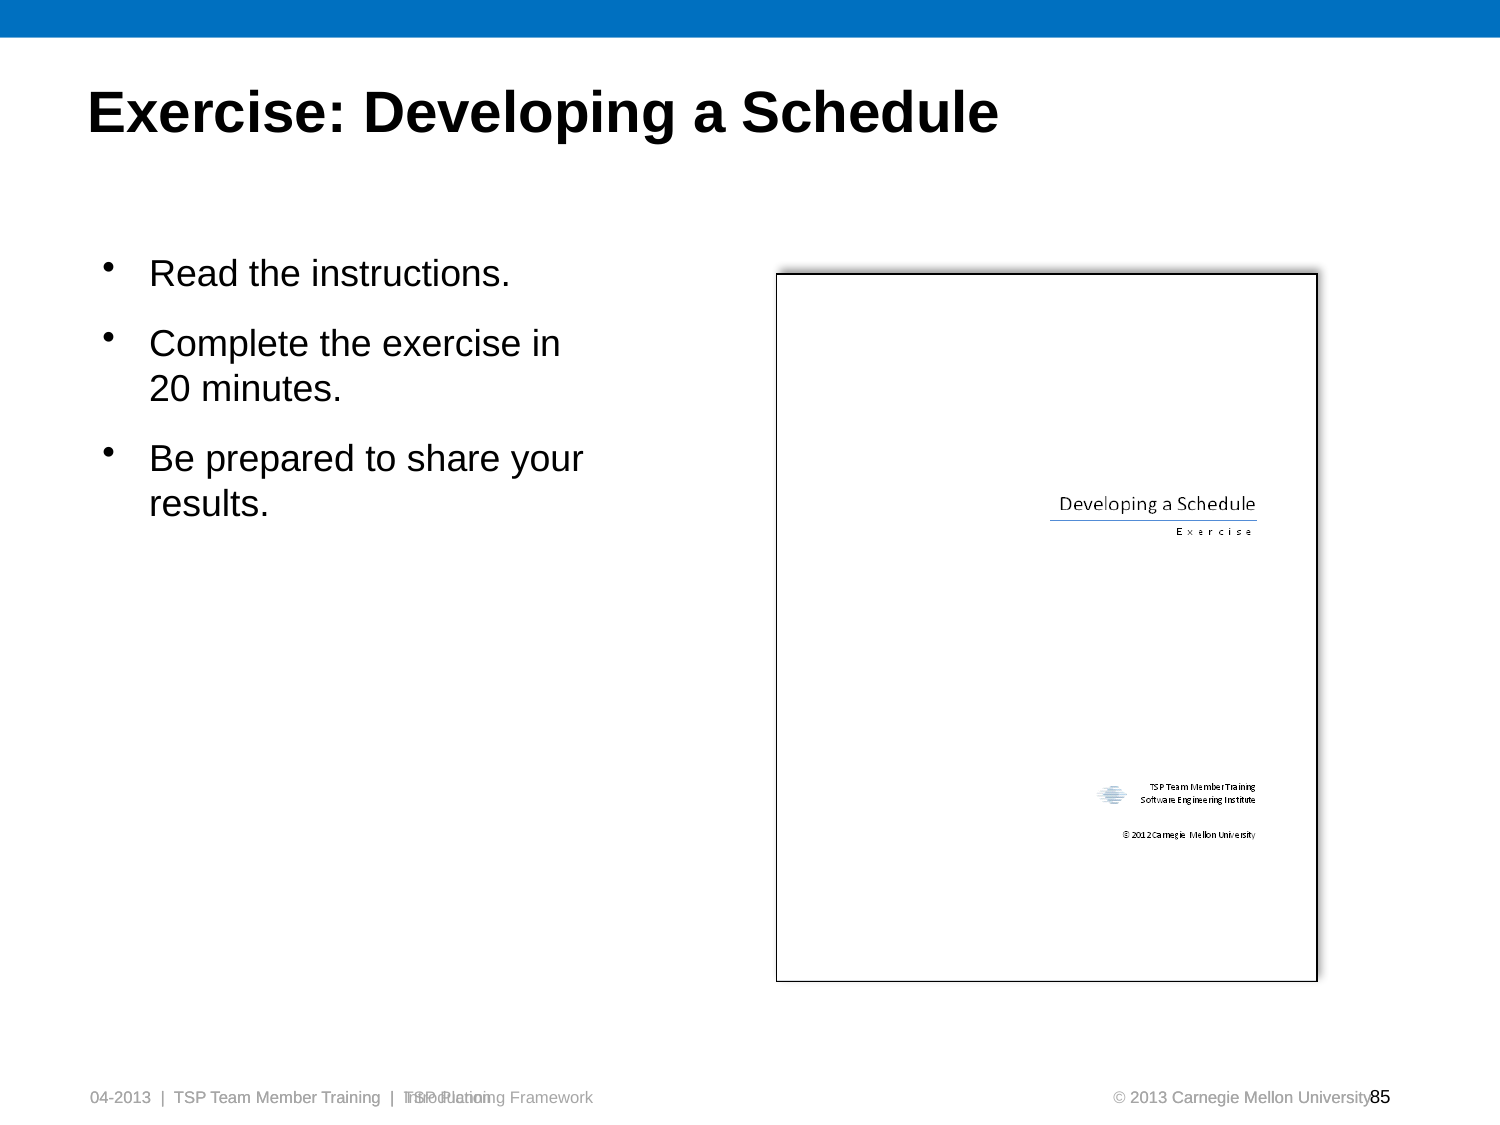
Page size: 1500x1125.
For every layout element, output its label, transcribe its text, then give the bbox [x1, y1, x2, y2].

title Exercise: Developing a Schedule [87, 87, 1439, 226]
picture [777, 274, 1317, 981]
text_box Read the instructions. Complete the exercise in 20 minutes. Be prepared to share your results. [87, 241, 630, 602]
